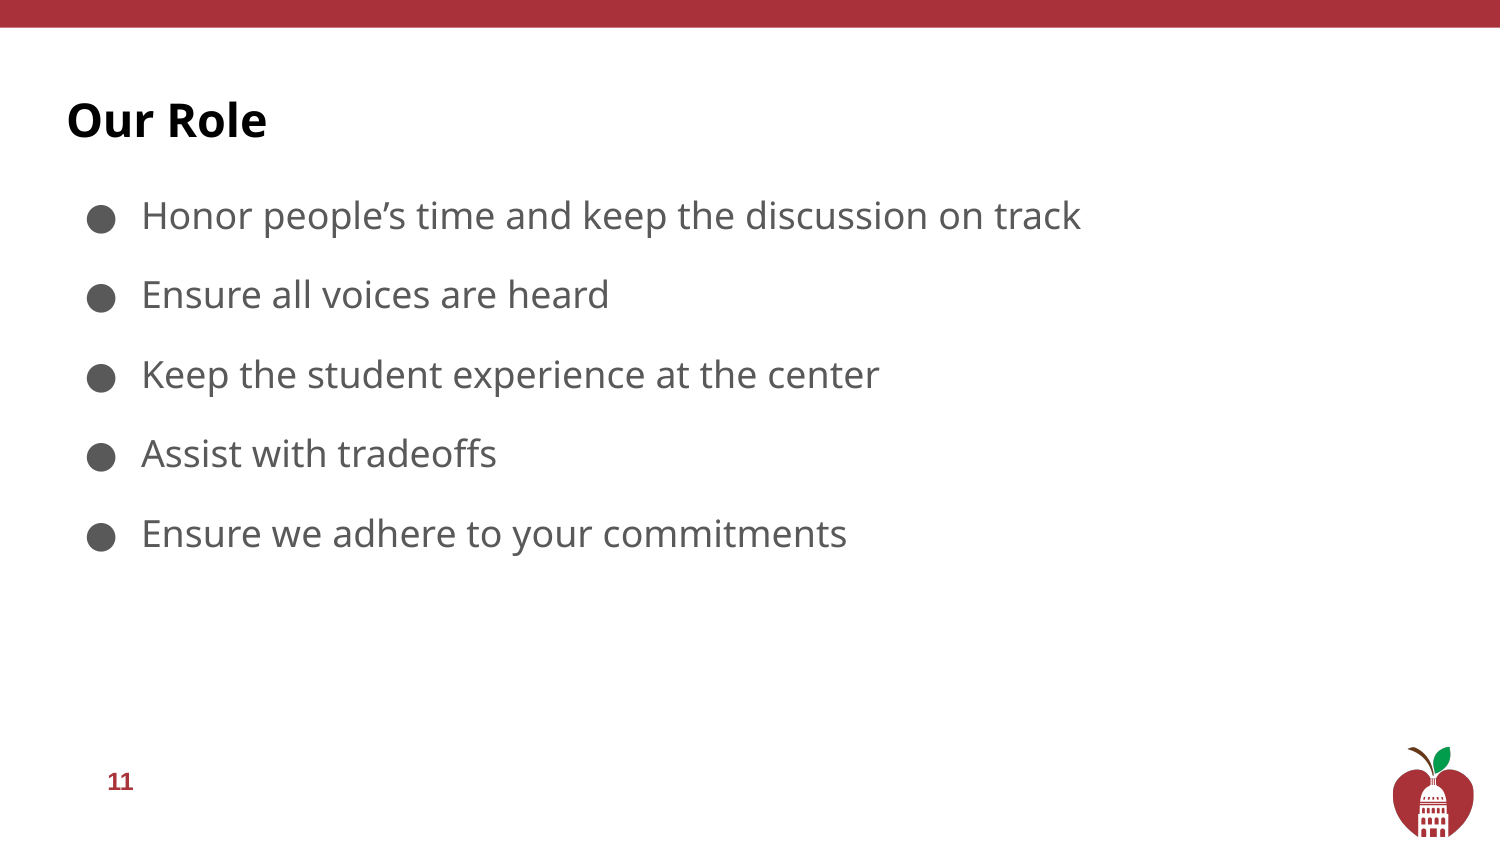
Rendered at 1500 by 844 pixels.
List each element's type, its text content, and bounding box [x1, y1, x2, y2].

list Honor people’s time and keep the discussion on track Ensure all voices are heard Keep the student experience at the center Assist with tradeoffs Ensure we adhere to your commitments [51, 166, 1219, 728]
picture [1385, 744, 1481, 839]
slide_number ‹#› [58, 749, 149, 814]
title Our Role [51, 72, 1449, 167]
text_box [0, 0, 1500, 28]
